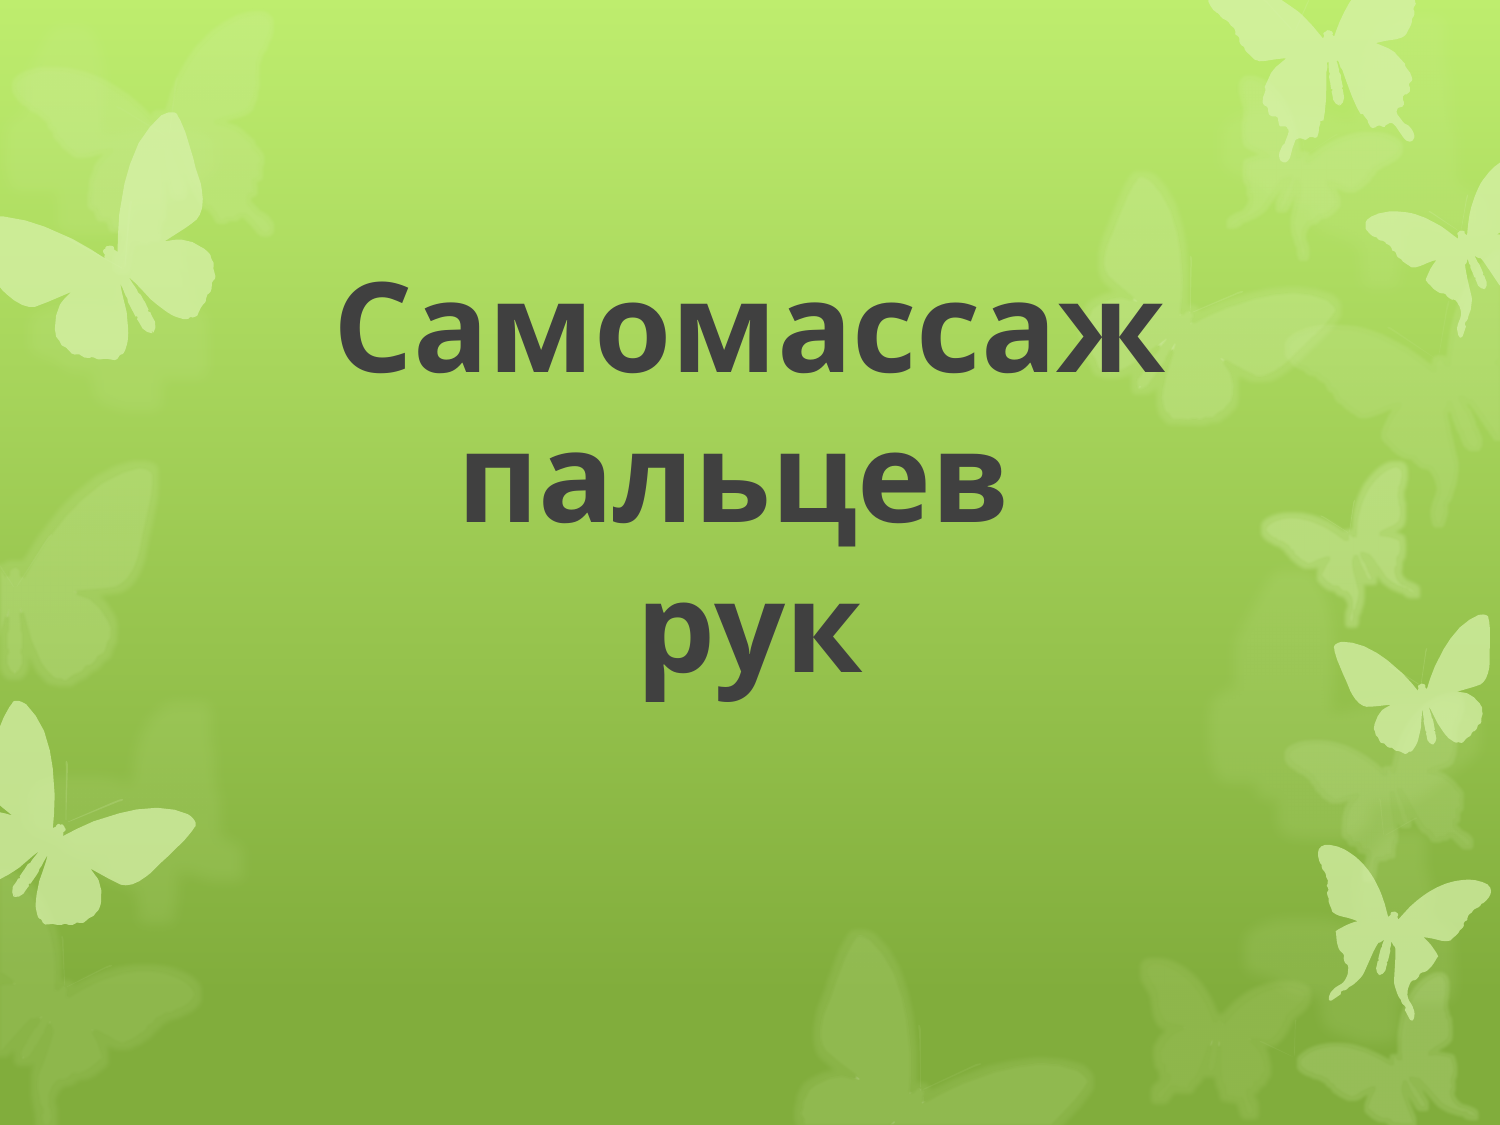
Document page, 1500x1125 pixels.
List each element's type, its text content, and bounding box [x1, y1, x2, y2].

title Самомассаж пальцев рук [165, 110, 1335, 835]
